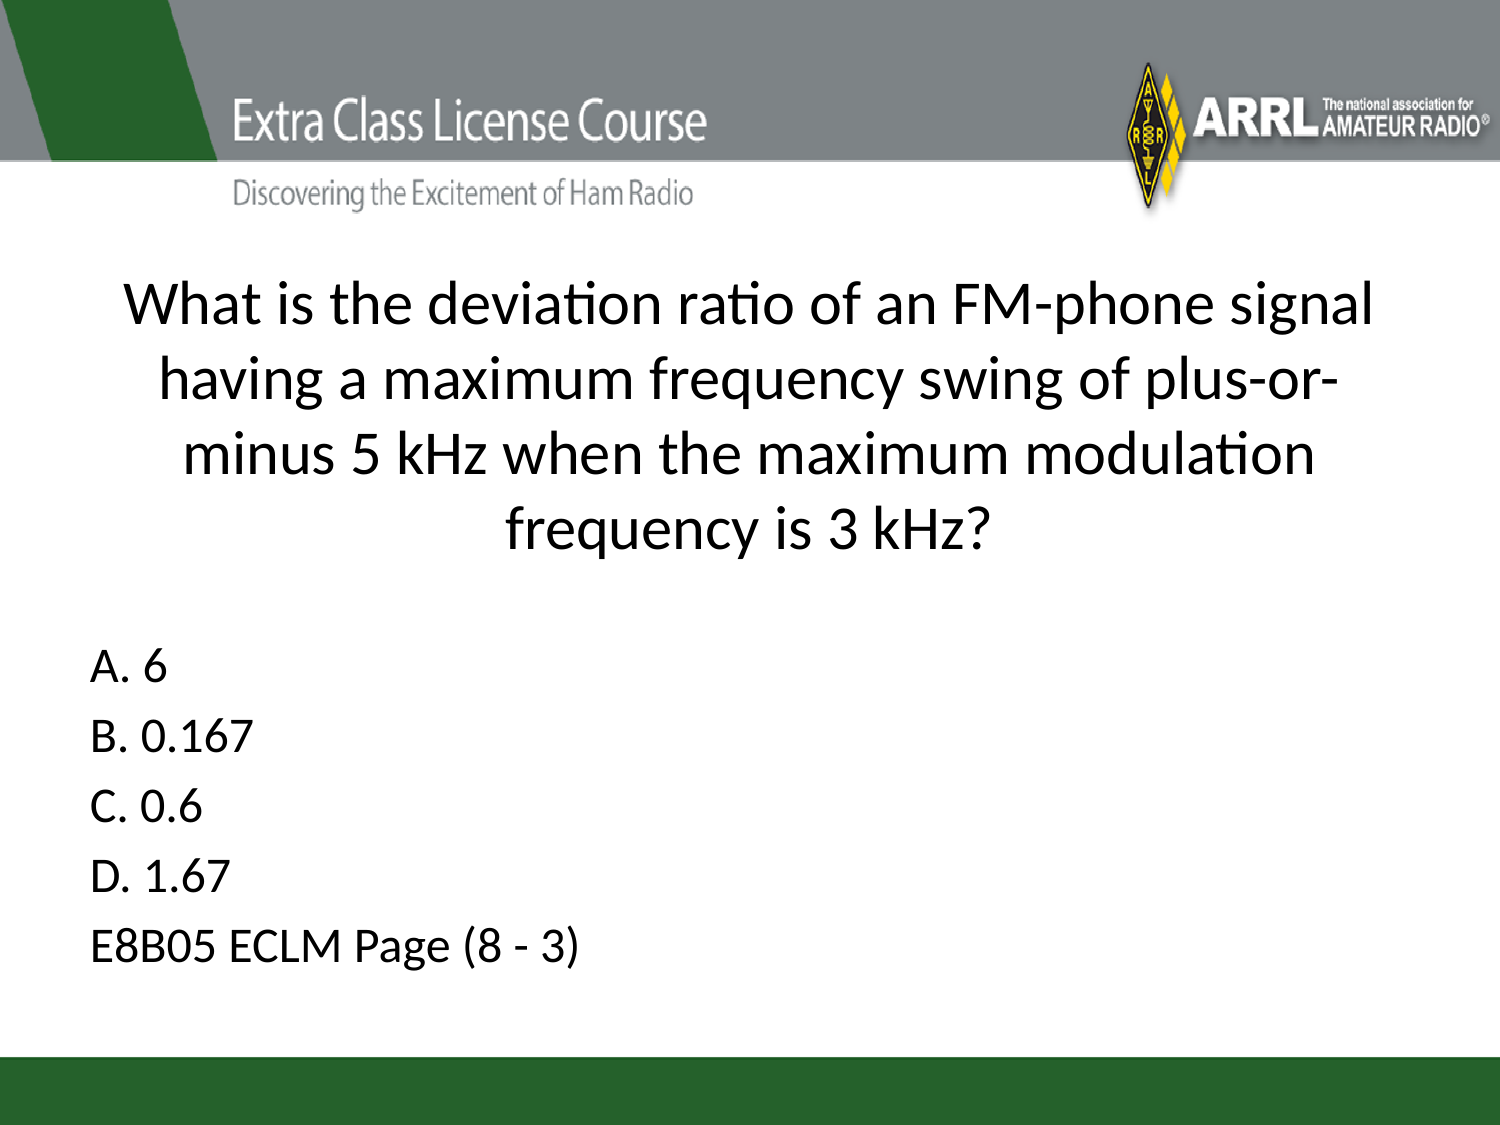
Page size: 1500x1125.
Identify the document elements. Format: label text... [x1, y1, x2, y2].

list A. 6 B. 0.167 C. 0.6 D. 1.67 E8B05 ECLM Page (8 - 3) [75, 624, 1425, 988]
title What is the deviation ratio of an FM-phone signal having a maximum frequency swing of plus-or-minus 5 kHz when the maximum modulation frequency is 3 kHz? [75, 254, 1425, 435]
picture [0, 0, 1500, 1125]
